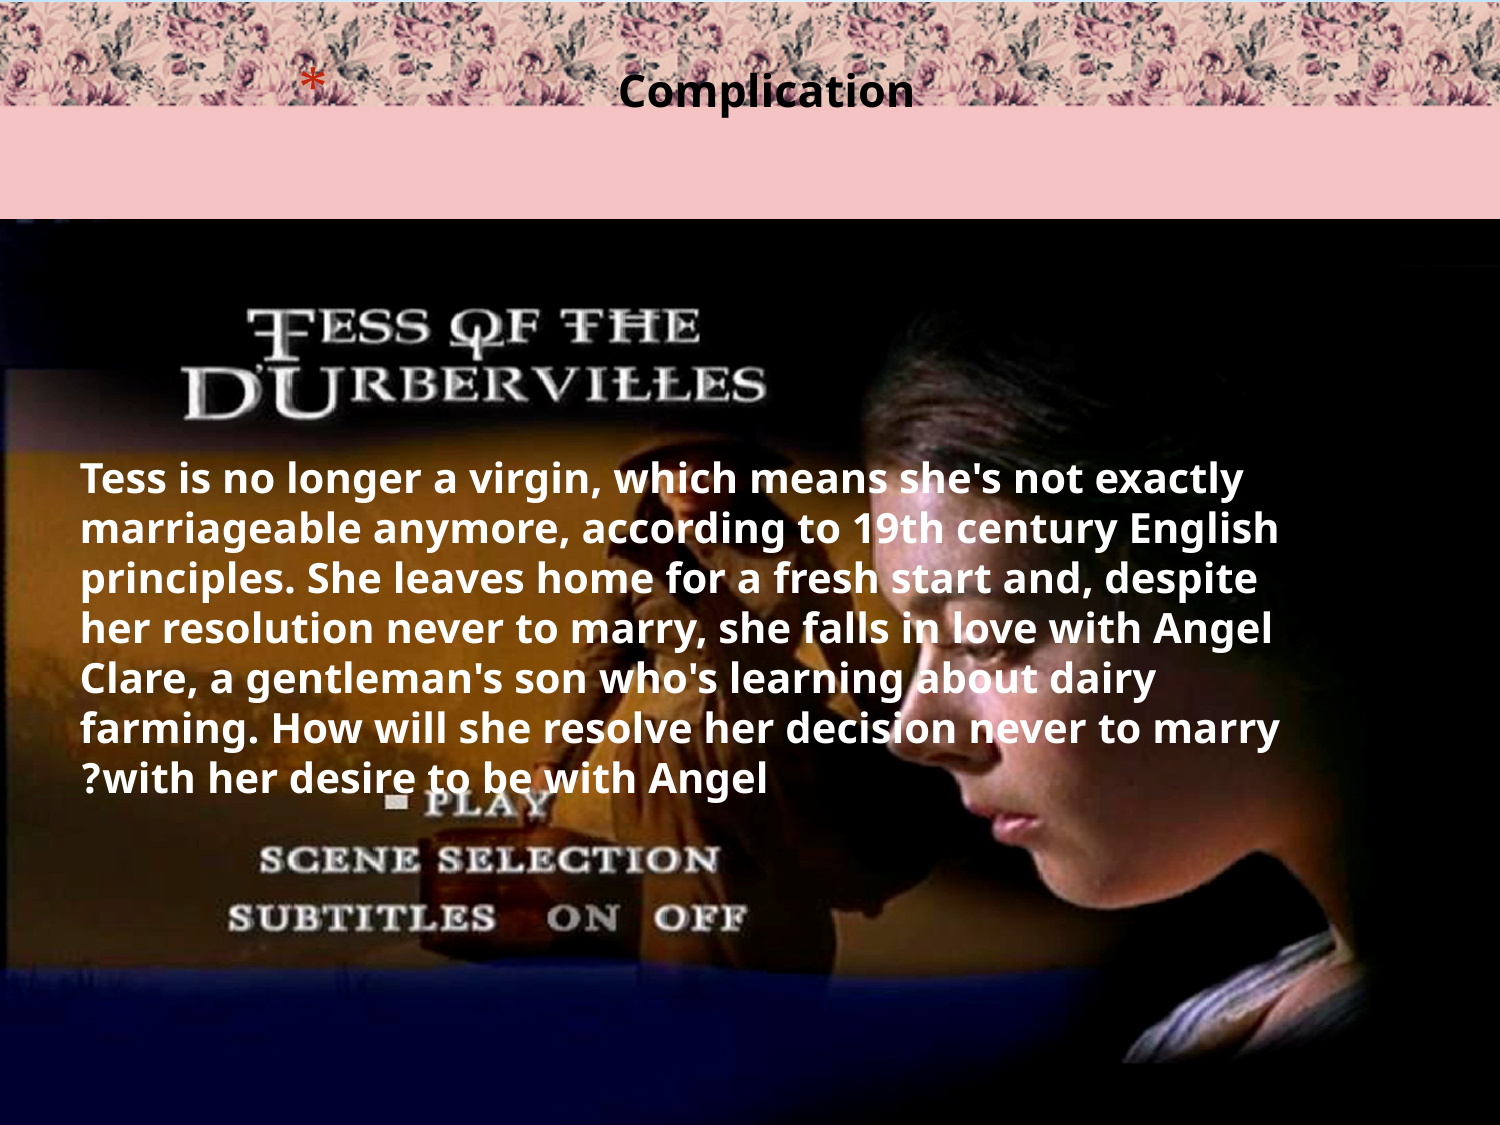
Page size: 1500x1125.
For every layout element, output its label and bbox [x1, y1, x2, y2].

list [0, 219, 1500, 1125]
picture [0, 2, 1500, 219]
